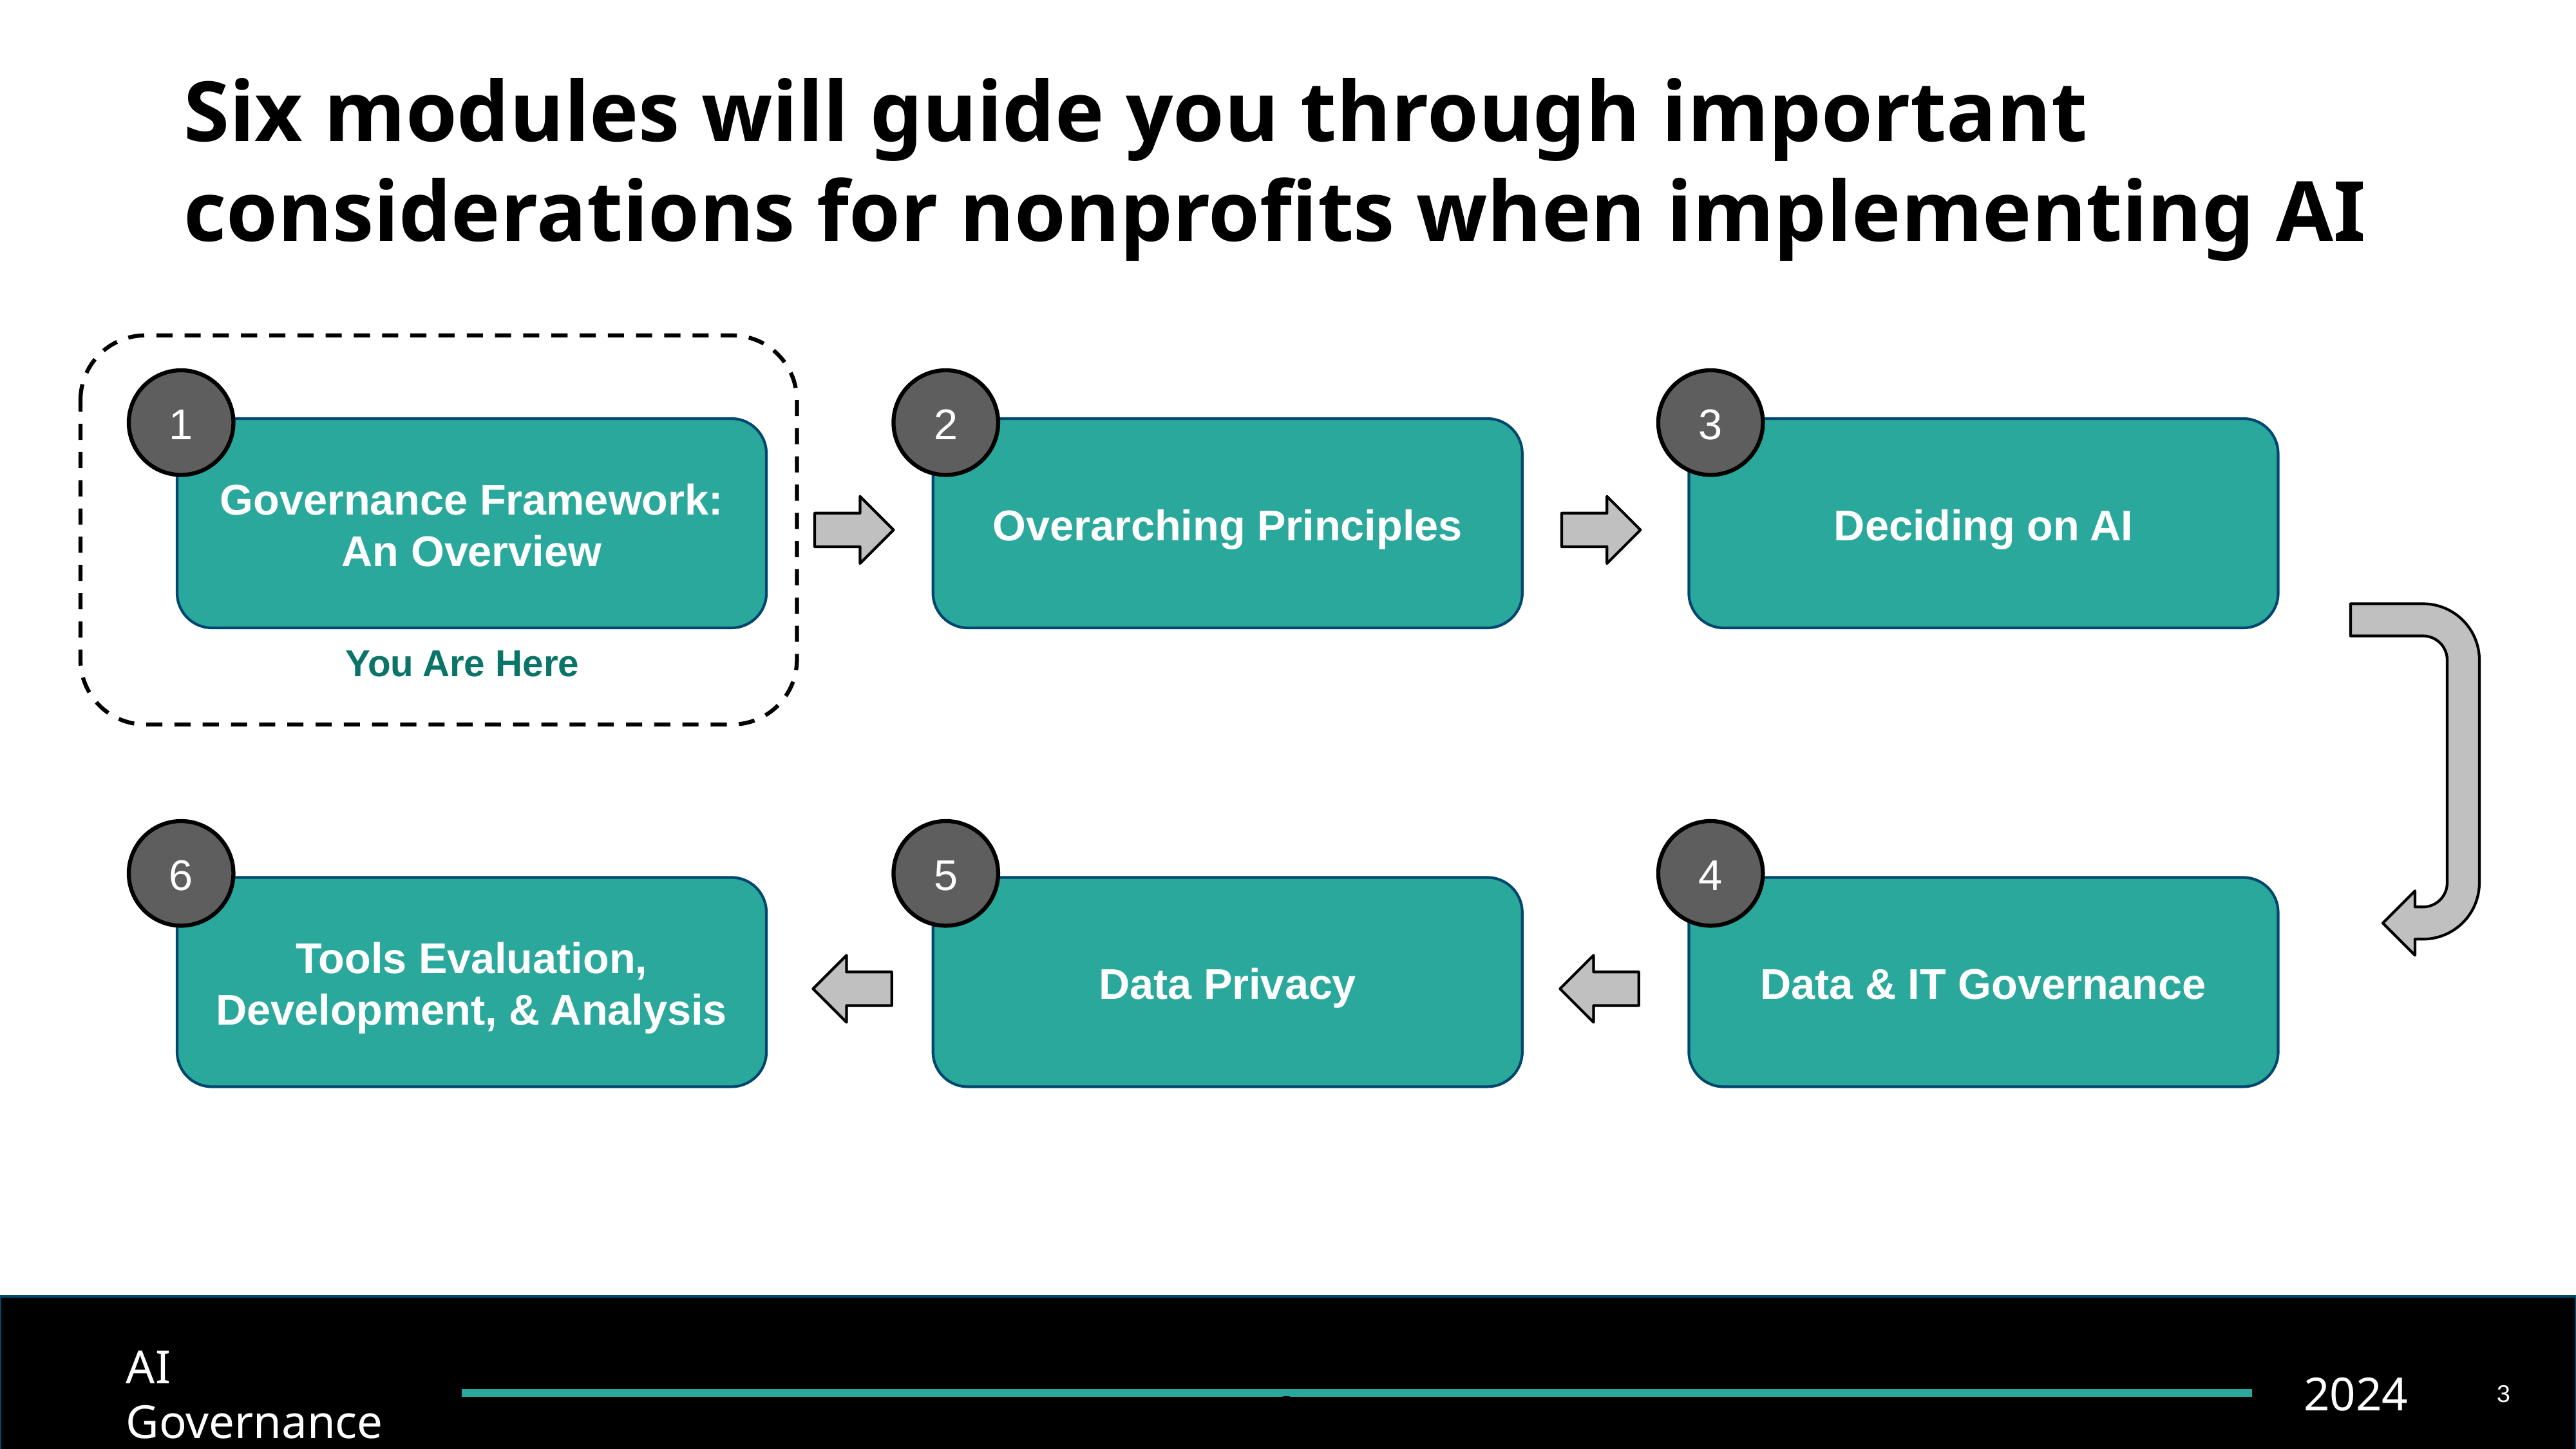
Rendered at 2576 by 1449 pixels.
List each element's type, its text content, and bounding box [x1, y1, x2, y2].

text_box 5 [892, 819, 1000, 927]
text_box Data Privacy [931, 876, 1524, 1088]
text_box Tools Evaluation, Development, & Analysis [175, 876, 768, 1088]
text_box 6 [127, 819, 235, 927]
text_box [811, 954, 893, 1024]
text_box [813, 495, 895, 565]
text_box [2349, 602, 2481, 957]
text_box You Are Here [321, 627, 604, 696]
text_box [1560, 495, 1642, 565]
text_box 4 [1656, 819, 1765, 927]
title Six modules will guide you through important considerations for nonprofits when implementing AI [178, 37, 2398, 279]
text_box [79, 334, 799, 726]
text_box [1558, 954, 1640, 1024]
text_box Overarching Principles [931, 417, 1524, 630]
slide_number 3 [1263, 1381, 1312, 1431]
text_box 3 [1656, 368, 1765, 477]
text_box Data & IT Governance [1687, 876, 2280, 1088]
text_box Deciding on AI [1687, 417, 2280, 630]
text_box 2 [892, 368, 1000, 477]
